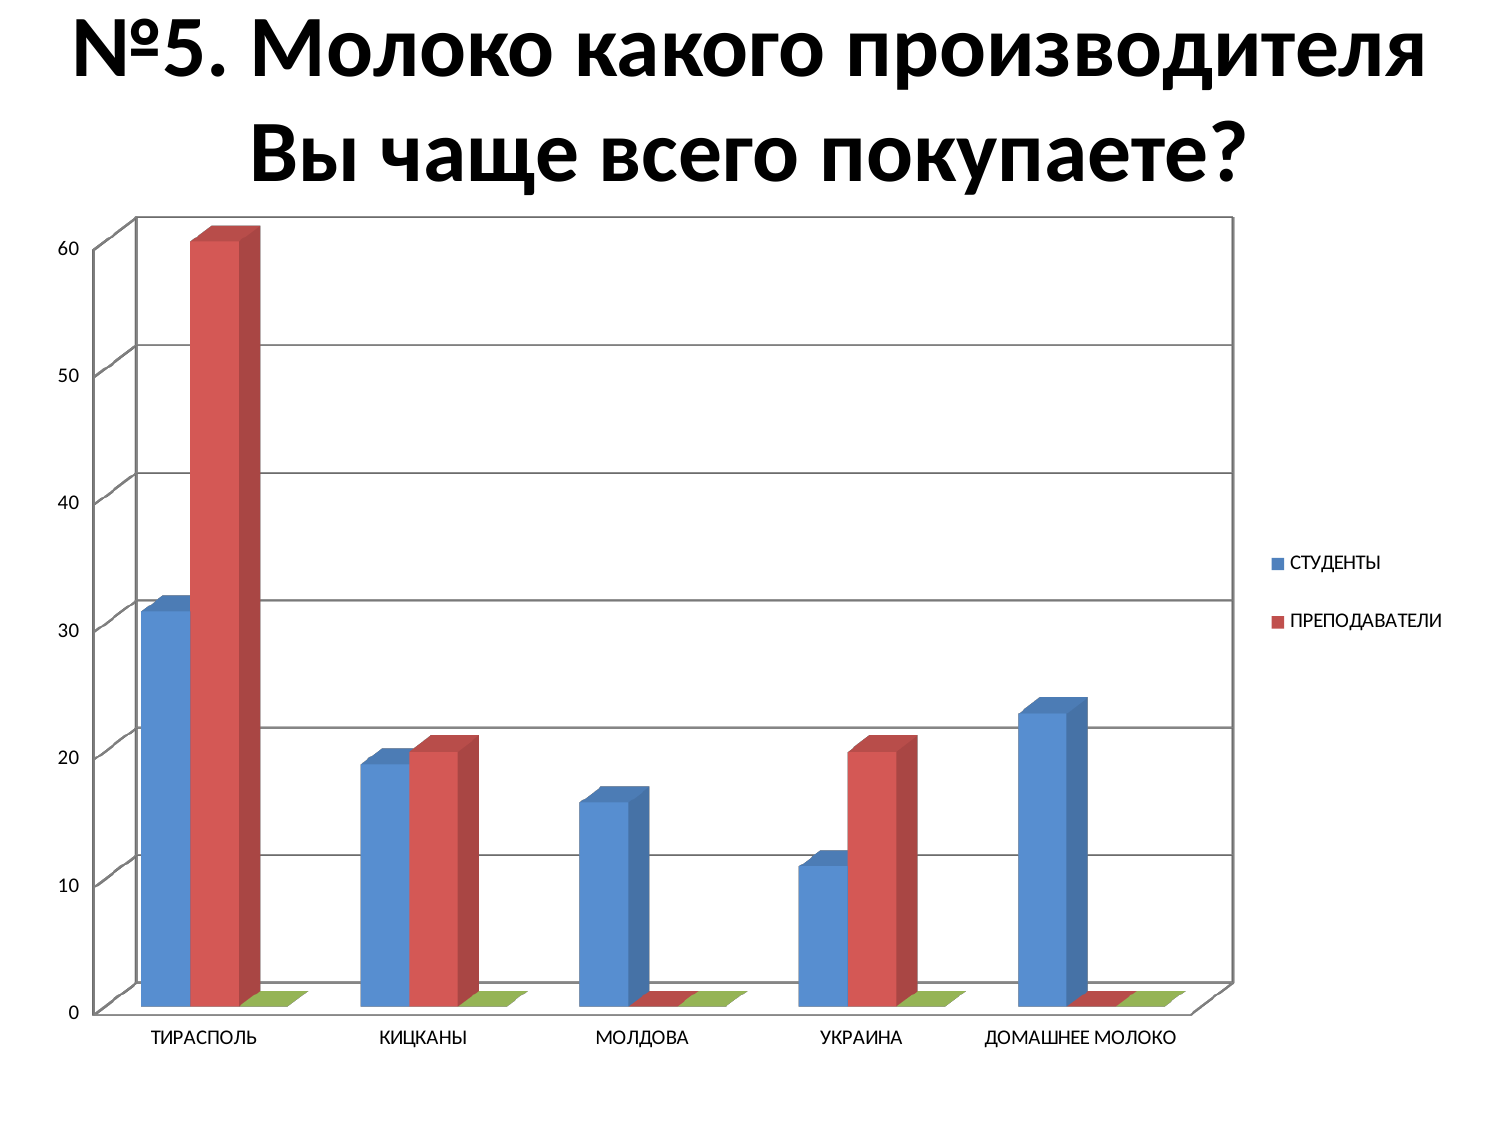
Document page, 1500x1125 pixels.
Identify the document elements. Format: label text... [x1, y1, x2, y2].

chart [23, 198, 1466, 1067]
title №5. Молоко какого производителя Вы чаще всего покупаете? [0, 0, 1500, 188]
